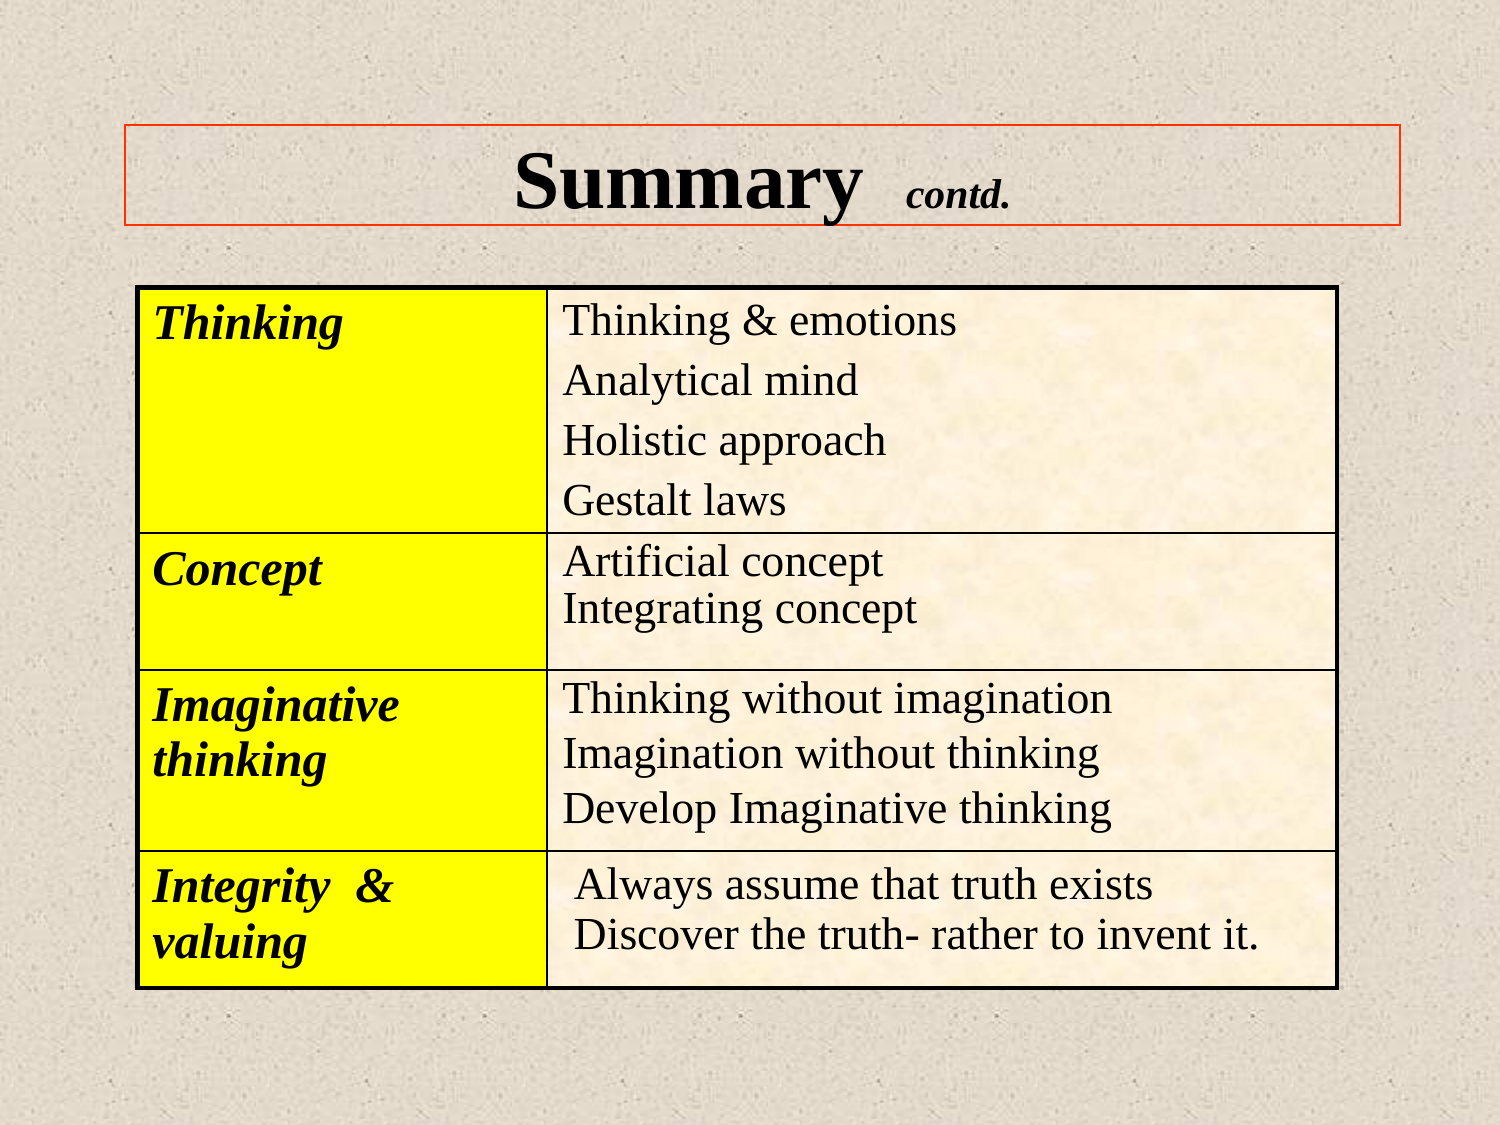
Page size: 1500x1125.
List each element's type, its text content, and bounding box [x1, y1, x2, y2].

table_cell Always assume that truth exists Discover the truth- rather to invent it. [548, 852, 1335, 986]
table_cell Imaginative thinking [140, 671, 546, 850]
title Summary contd. [124, 124, 1401, 226]
table_header Thinking & emotions Analytical mind Holistic approach Gestalt laws [548, 290, 1335, 532]
table_cell Thinking without imagination Imagination without thinking Develop Imaginative thinking [548, 671, 1335, 850]
table_cell Artificial concept Integrating concept [548, 534, 1335, 669]
table_header Thinking [140, 290, 546, 532]
table_cell Integrity & valuing [140, 852, 546, 986]
picture [0, 0, 1500, 1125]
table_cell Concept [140, 534, 546, 669]
